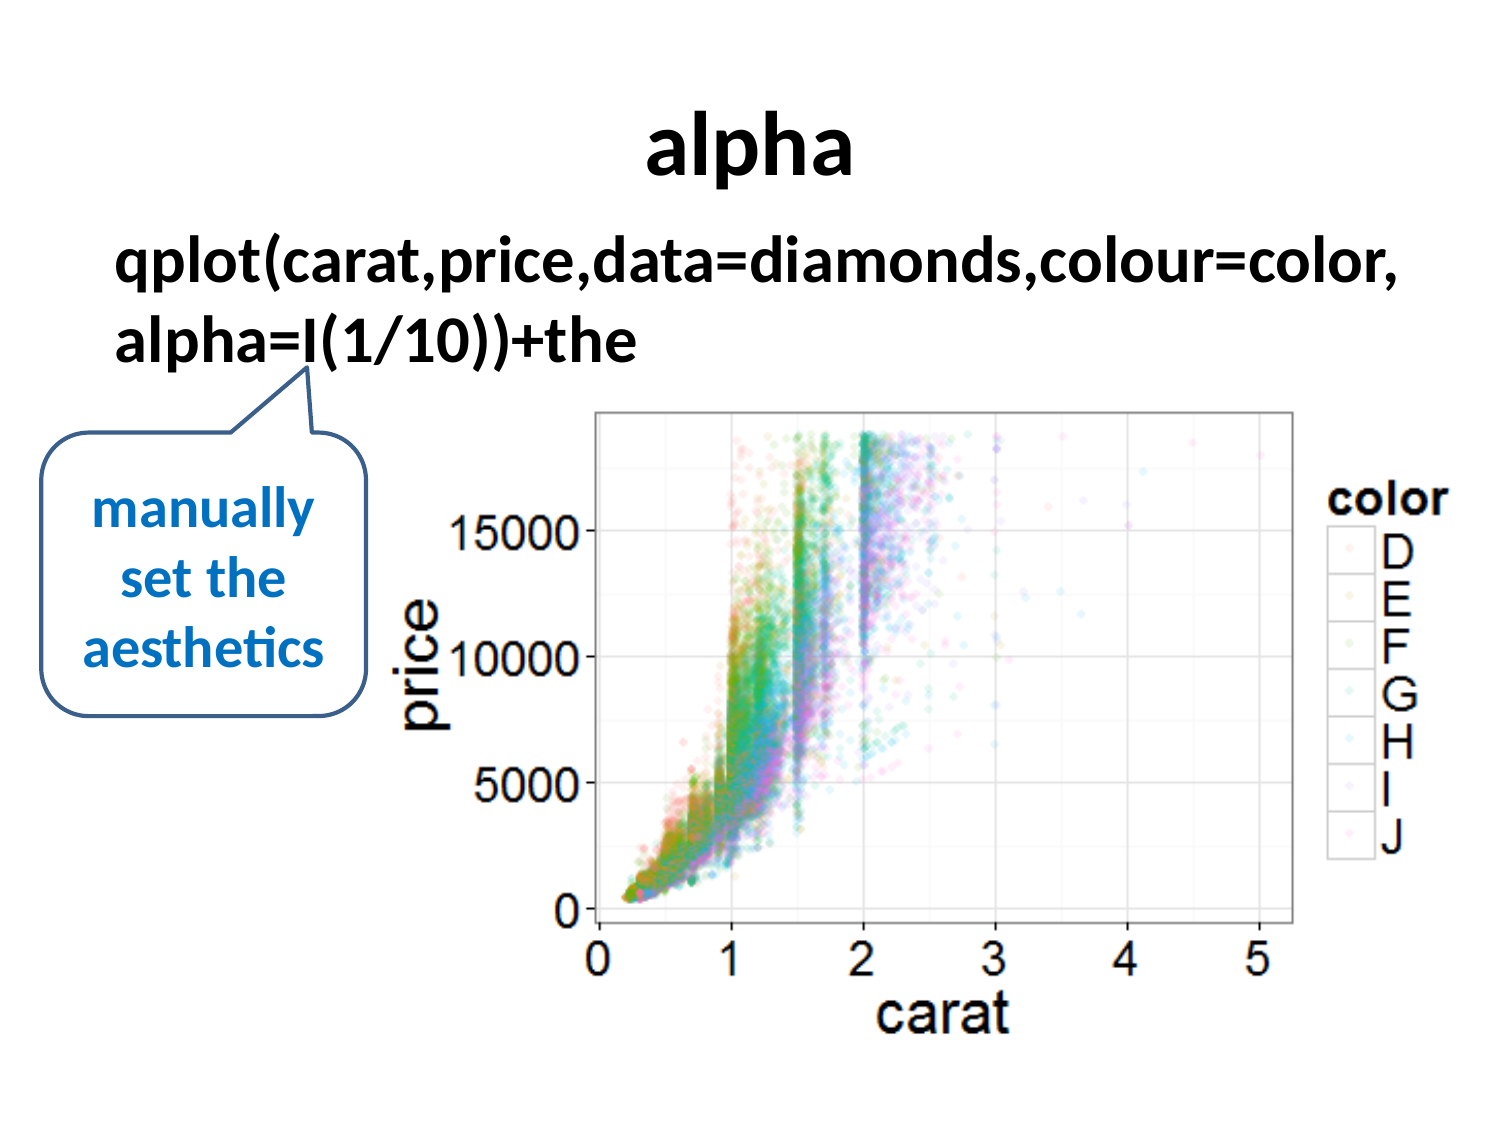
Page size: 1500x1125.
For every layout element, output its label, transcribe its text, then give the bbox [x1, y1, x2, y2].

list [359, 373, 1500, 1063]
text_box qplot(carat,price,data=diamonds,colour=color,alpha=I(1/10))+the [100, 208, 1424, 383]
title alpha [75, 45, 1425, 233]
text_box manually set the aesthetics [39, 365, 354, 719]
